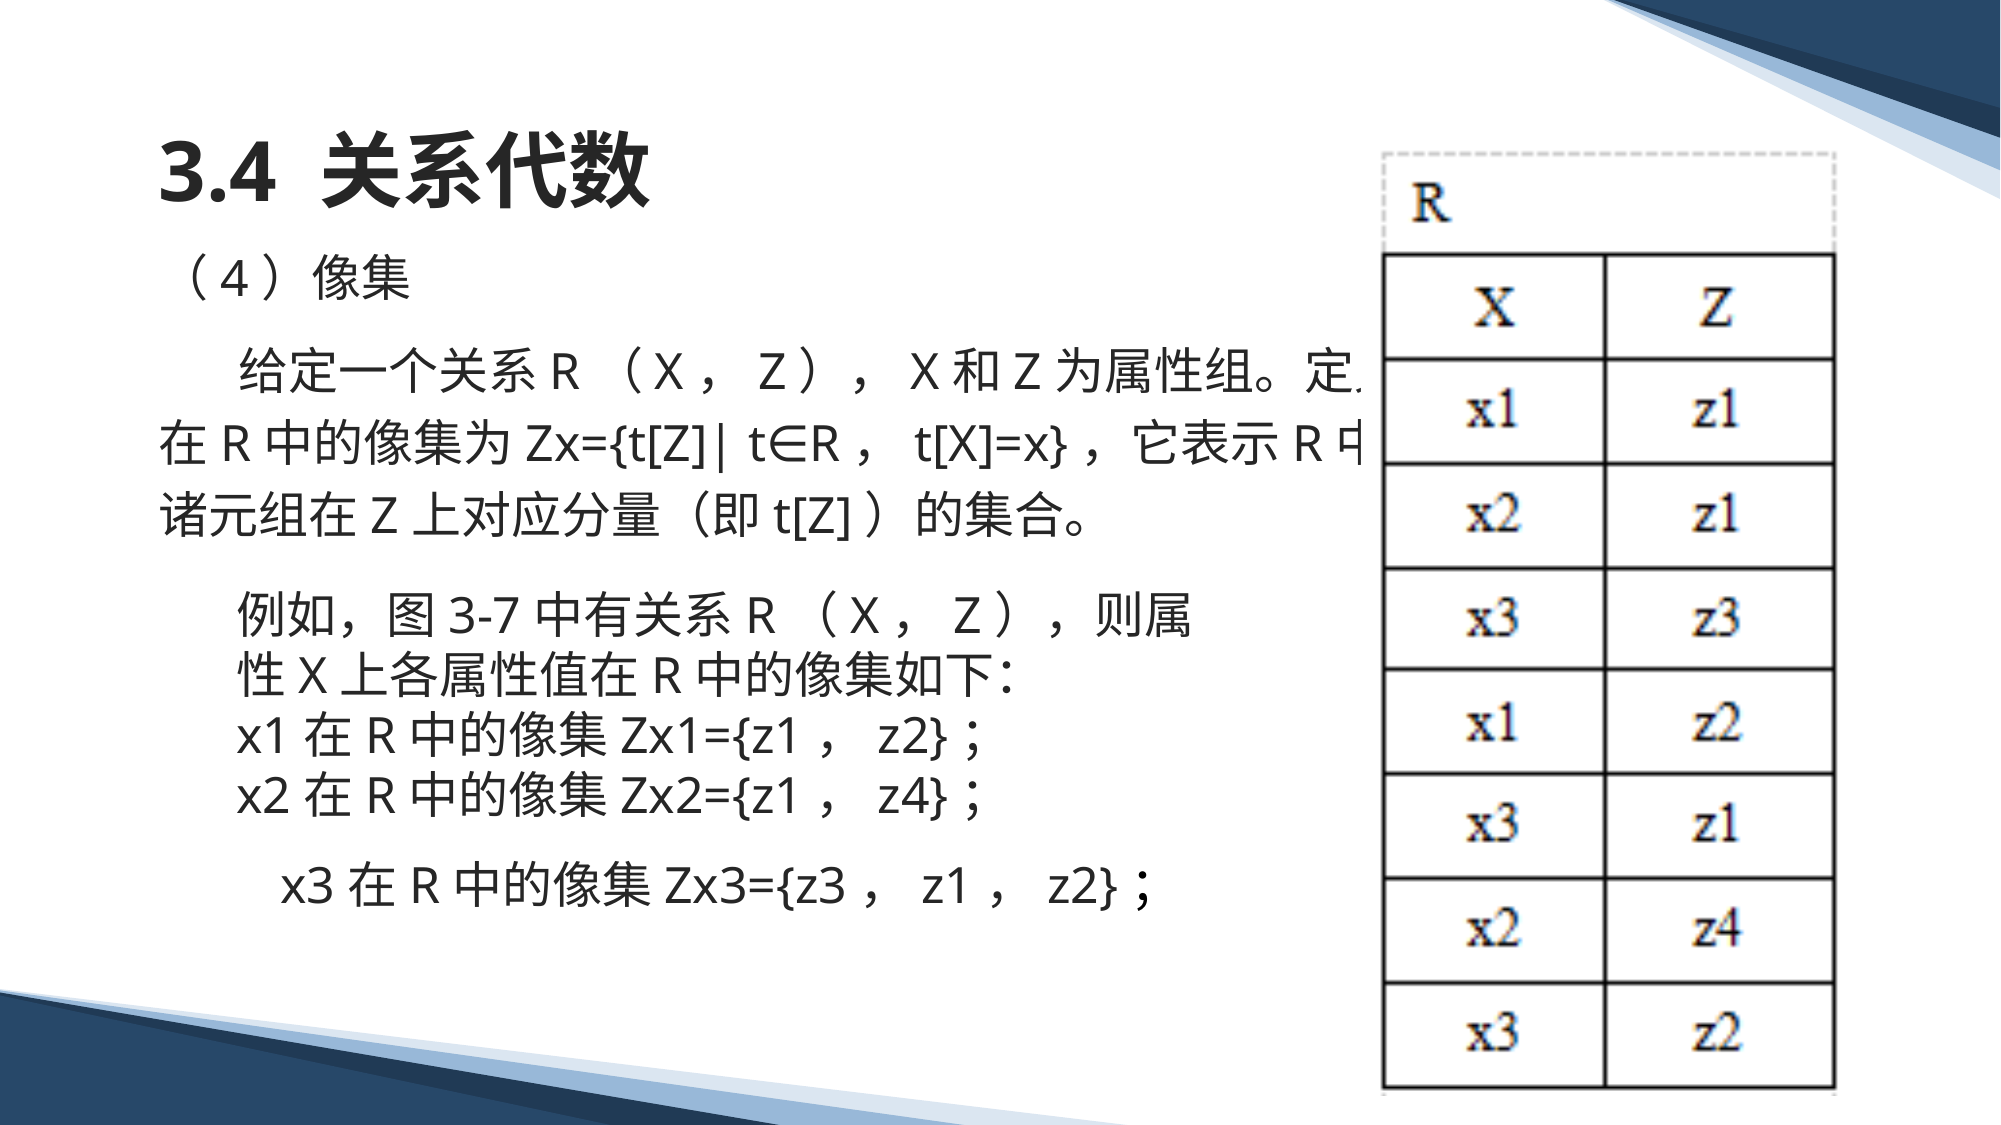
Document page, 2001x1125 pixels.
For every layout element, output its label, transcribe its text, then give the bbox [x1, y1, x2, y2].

list （4）像集 给定一个关系R（X，Z），X和Z为属性组。定义，当t[X]=x时，x在R中的像集为Zx={t[Z]| t∈R，t[X]=x}，它表示R中属性组X上值为x的诸元组在Z上对应分量（即t[Z]）的集合。 [143, 227, 1360, 577]
picture [1360, 134, 1857, 1096]
text_box 例如，图3-7中有关系R（X，Z），则属性X上各属性值在R中的像集如下： x1在R中的像集Zx1={z1，z2}； x2在R中的像集Zx2={z1，z4}； x3在R中的像集Zx3={z3，z1，z2}； [221, 576, 1217, 921]
title 3.4 关系代数 [143, 54, 1857, 227]
